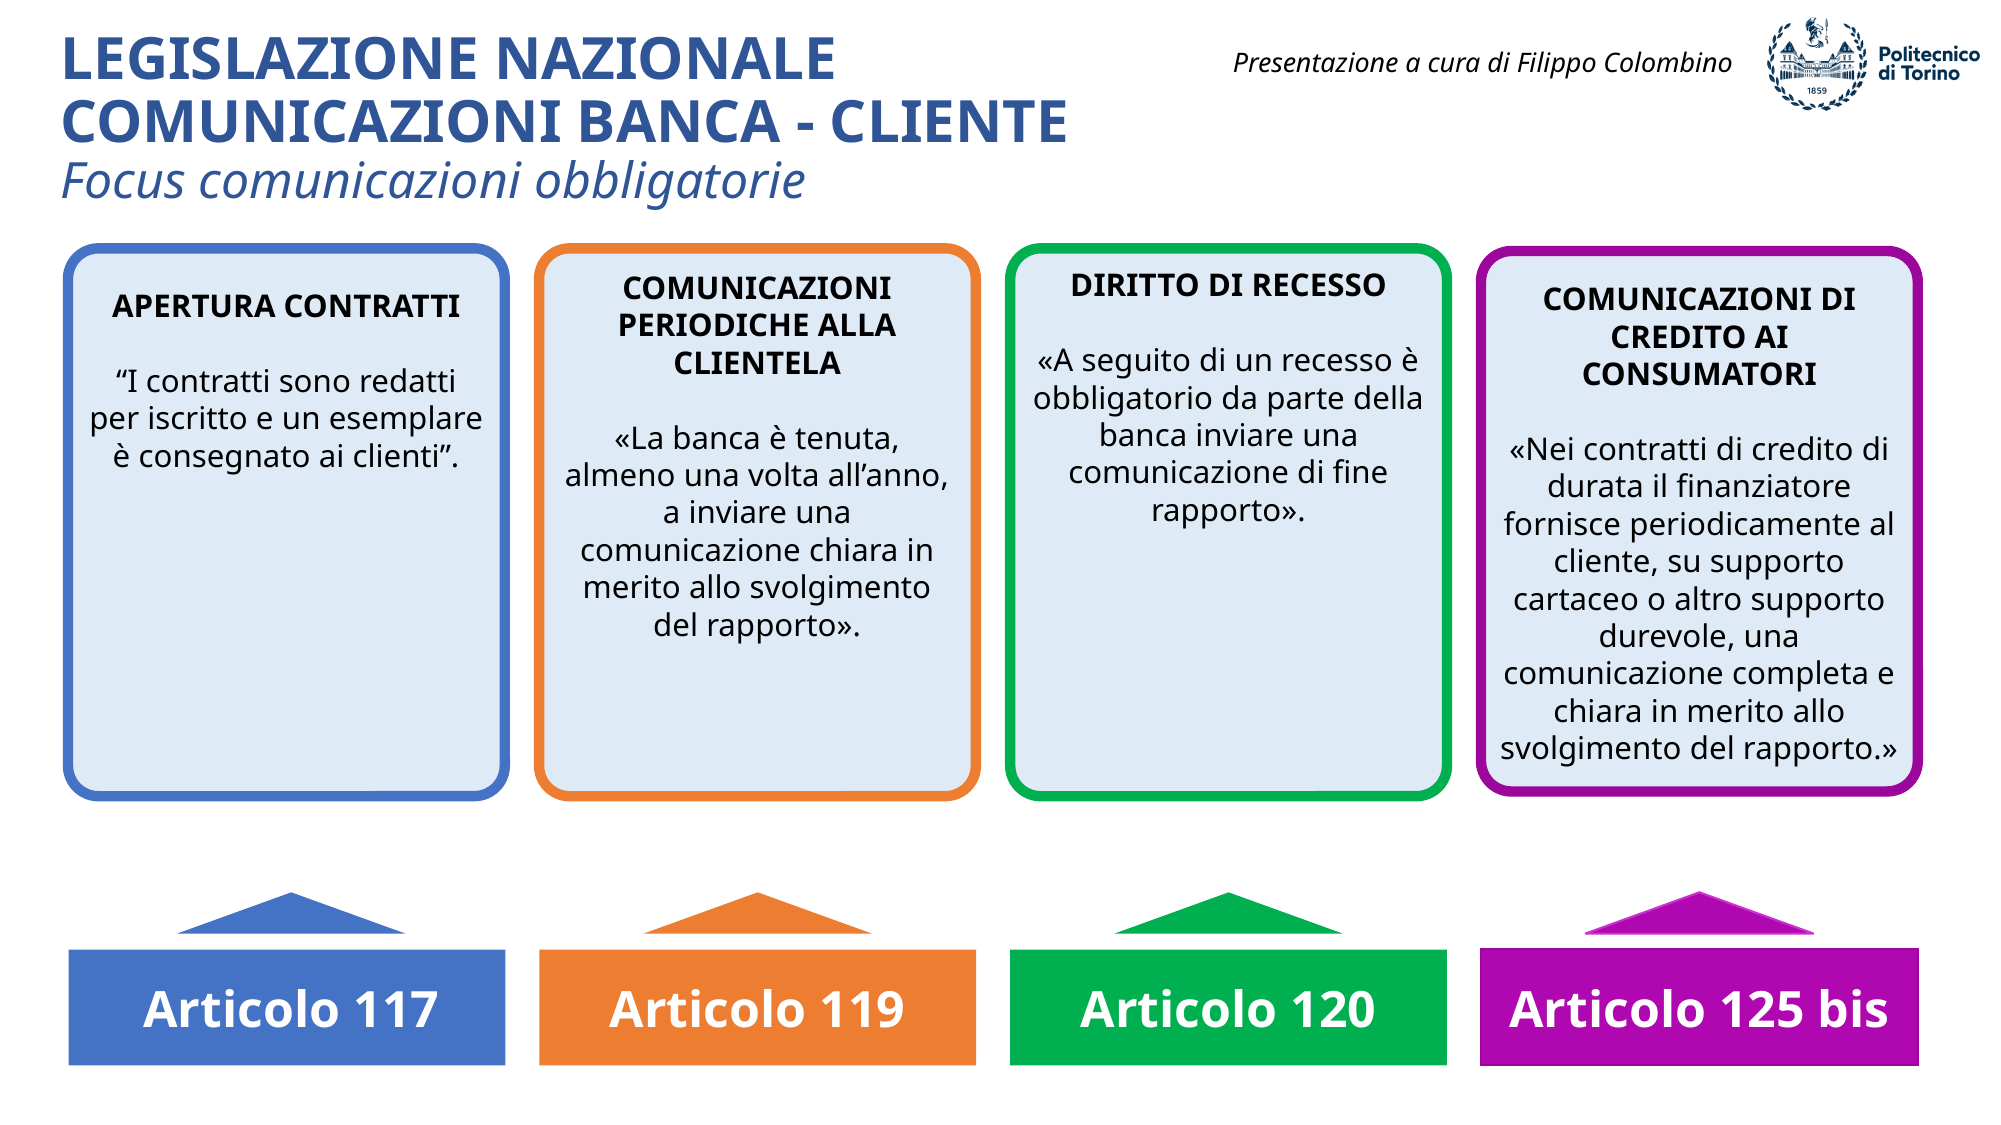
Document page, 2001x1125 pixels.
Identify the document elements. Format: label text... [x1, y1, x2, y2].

picture [1767, 17, 1980, 111]
text_box LEGISLAZIONE NAZIONALE COMUNICAZIONI BANCA - CLIENTE Focus comunicazioni obbligatorie [45, 21, 1316, 84]
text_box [68, 892, 506, 1066]
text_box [539, 248, 976, 797]
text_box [539, 892, 977, 1066]
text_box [1010, 248, 1448, 797]
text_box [67, 248, 505, 797]
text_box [1480, 248, 1918, 797]
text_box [1480, 892, 1918, 1066]
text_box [1010, 892, 1448, 1066]
